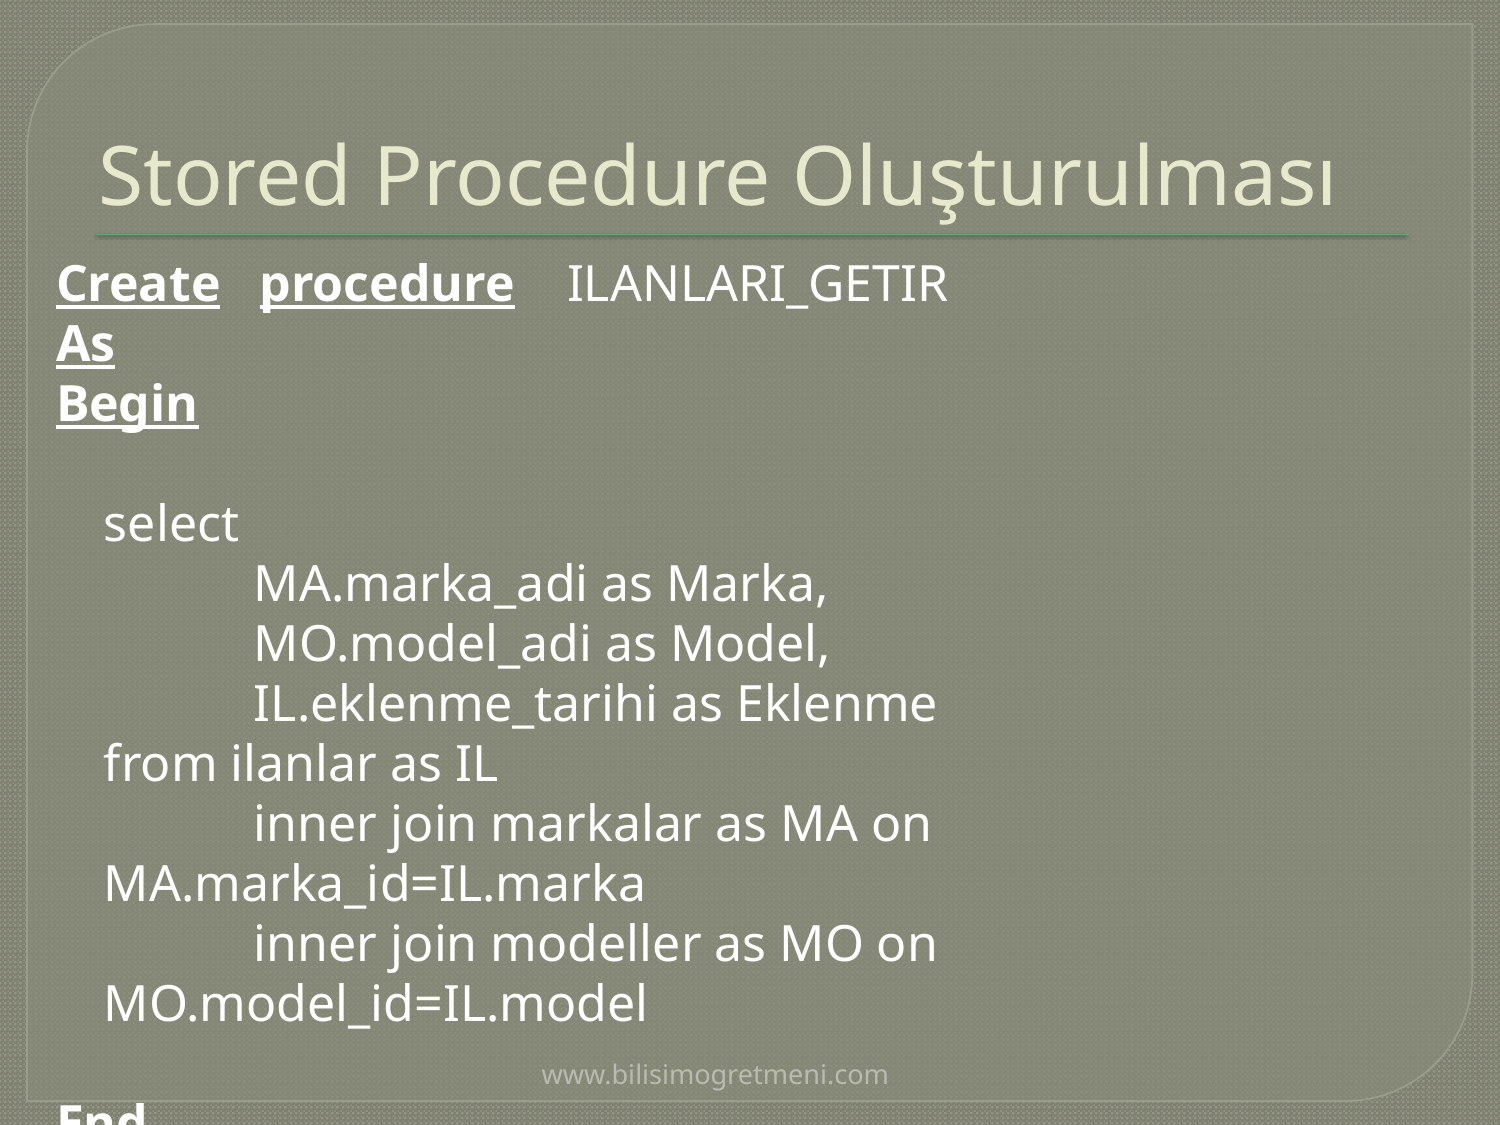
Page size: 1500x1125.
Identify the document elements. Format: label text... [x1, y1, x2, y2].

title Stored Procedure Oluşturulması [75, 41, 1425, 230]
footer www.bilisimogretmeni.com [212, 1050, 904, 1095]
list Create procedure ILANLARI_GETIR As Begin select MA.marka_adi as Marka, MO.model_adi as Model, IL.eklenme_tarihi as Eklenme from ilanlar as IL inner join markalar as MA on MA.marka_id=IL.marka inner join modeller as MO on MO.model_id=IL.model End [41, 243, 1500, 1125]
